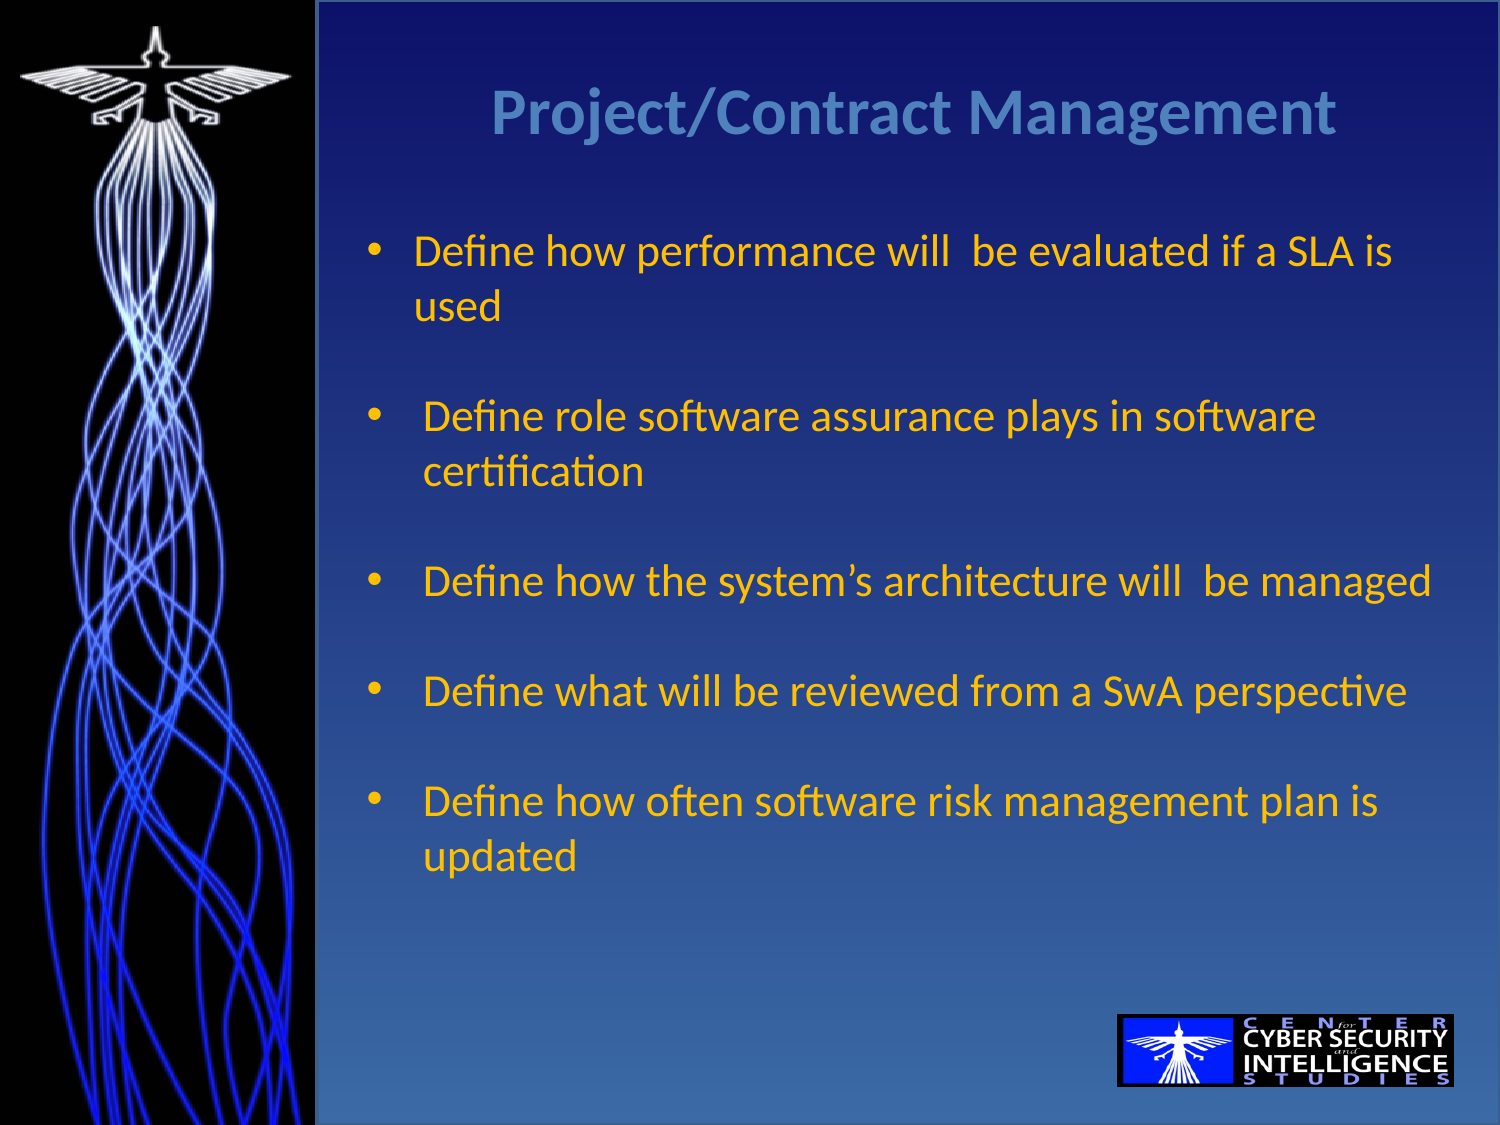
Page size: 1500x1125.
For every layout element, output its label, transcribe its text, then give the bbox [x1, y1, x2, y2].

text_box Define how performance will be evaluated if a SLA is used Define role software assurance plays in software certification Define how the system’s architecture will be managed Define what will be reviewed from a SwA perspective Define how often software risk management plan is updated [320, 212, 1475, 925]
text_box Project/Contract Management [367, 59, 1463, 157]
picture [0, 0, 316, 1125]
text_box [317, 0, 1500, 1125]
picture [1117, 1013, 1455, 1087]
